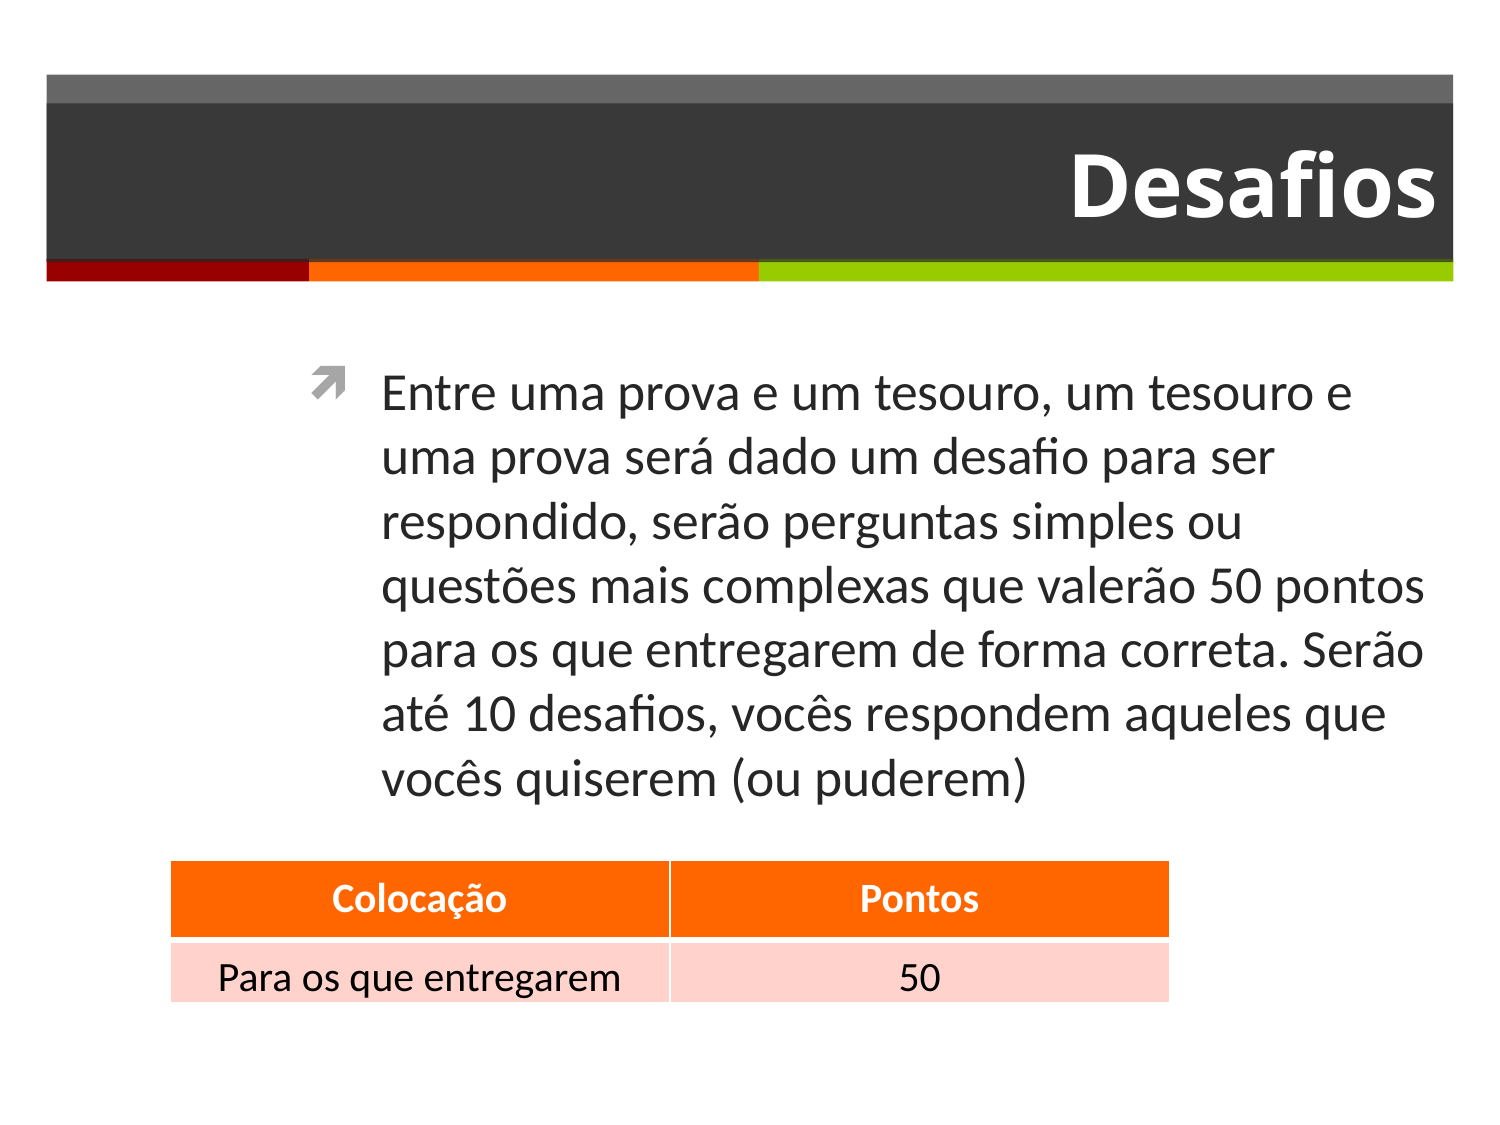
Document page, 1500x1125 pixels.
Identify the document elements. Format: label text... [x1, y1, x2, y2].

title Desafios [46, 103, 1454, 263]
list Entre uma prova e um tesouro, um tesouro e uma prova será dado um desafio para ser respondido, serão perguntas simples ou questões mais complexas que valerão 50 pontos para os que entregarem de forma correta. Serão até 10 desafios, vocês respondem aqueles que vocês quiserem (ou puderem) [292, 349, 1454, 860]
table_header Pontos [671, 861, 1169, 937]
table_cell Para os que entregarem [171, 943, 669, 1002]
table_cell 50 [671, 943, 1169, 1002]
table_header Colocação [171, 861, 669, 937]
